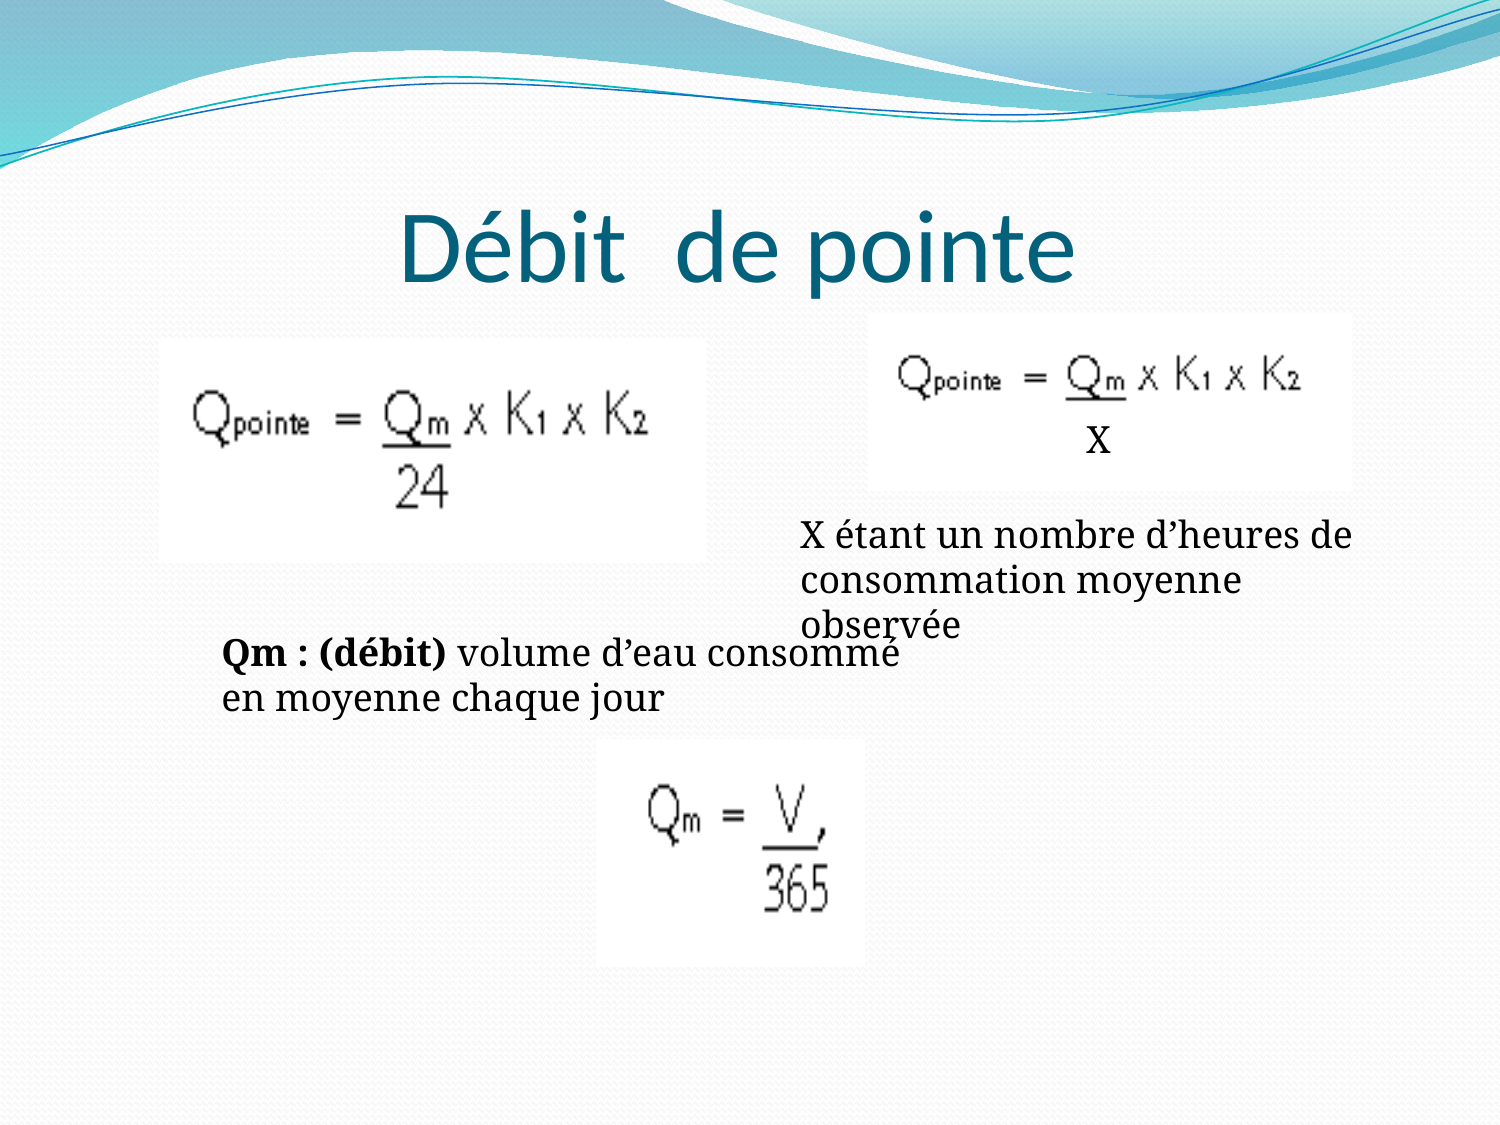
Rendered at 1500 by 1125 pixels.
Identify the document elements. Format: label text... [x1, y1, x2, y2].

title Débit de pointe [75, 115, 1425, 303]
text_box Qm : (débit) volume d’eau consommé en moyenne chaque jour [206, 621, 957, 727]
text_box X étant un nombre d’heures de consommation moyenne observée [785, 503, 1412, 654]
picture [867, 314, 1352, 491]
picture [596, 739, 865, 967]
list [159, 337, 706, 563]
